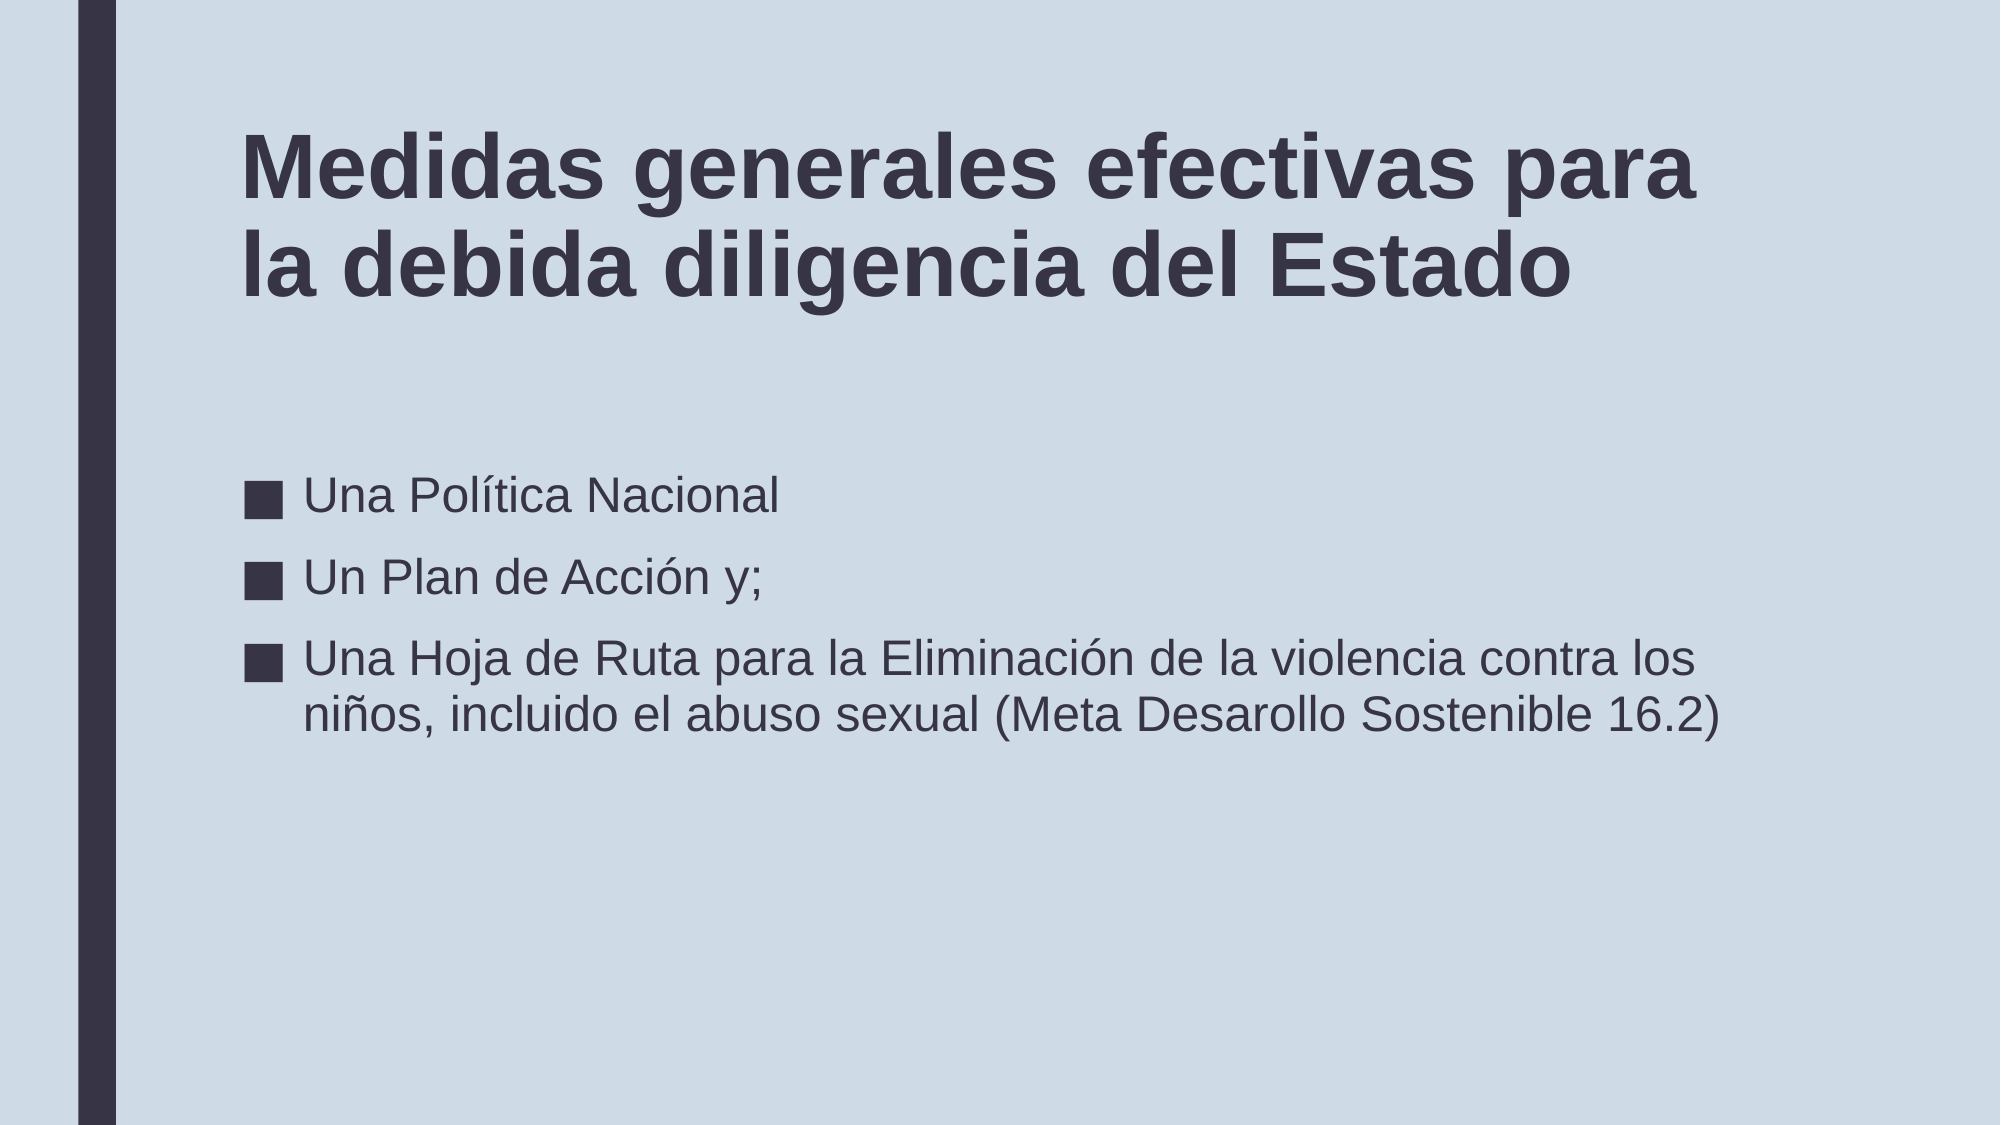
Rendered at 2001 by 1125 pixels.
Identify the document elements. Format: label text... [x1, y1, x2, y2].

title Medidas generales efectivas para la debida diligencia del Estado [225, 112, 1800, 357]
list Una Política Nacional Un Plan de Acción y; Una Hoja de Ruta para la Eliminación de la violencia contra los niños, incluido el abuso sexual (Meta Desarollo Sostenible 16.2) [225, 375, 1800, 963]
